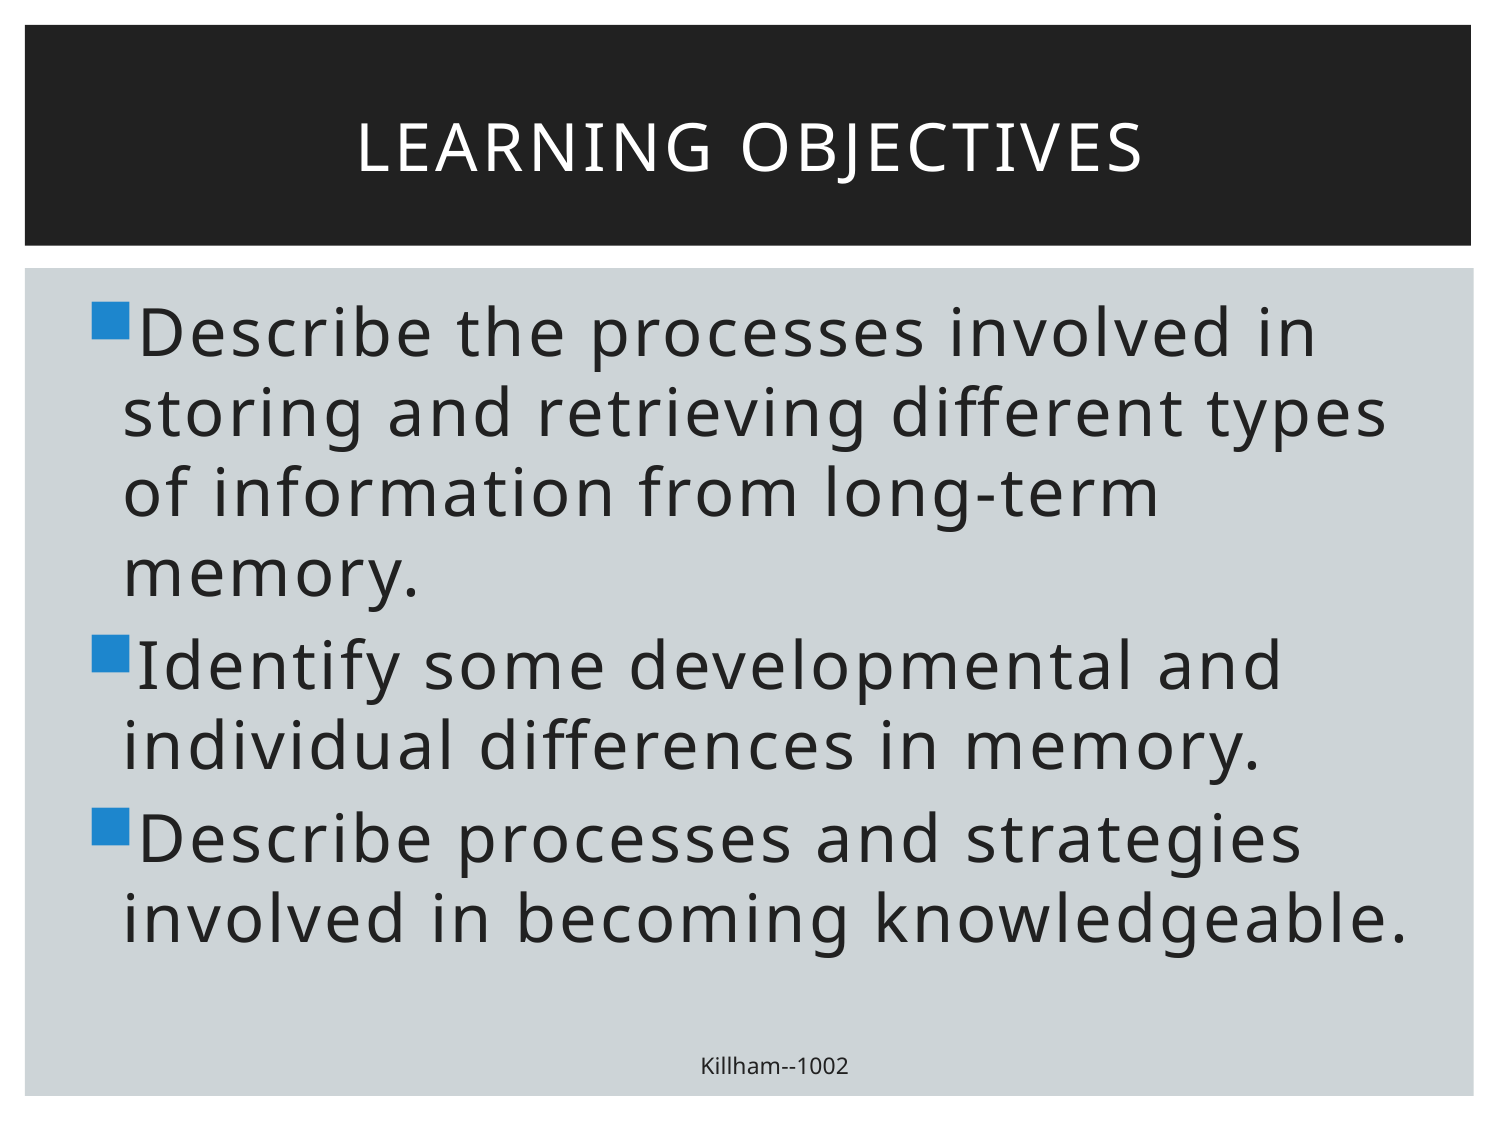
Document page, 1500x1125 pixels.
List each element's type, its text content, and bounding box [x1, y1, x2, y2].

list Describe the processes involved in storing and retrieving different types of information from long-term memory. Identify some developmental and individual differences in memory. Describe processes and strategies involved in becoming knowledgeable. [62, 281, 1442, 1005]
title Learning Objectives [62, 58, 1438, 232]
footer Killham--1002 [500, 1042, 1050, 1088]
